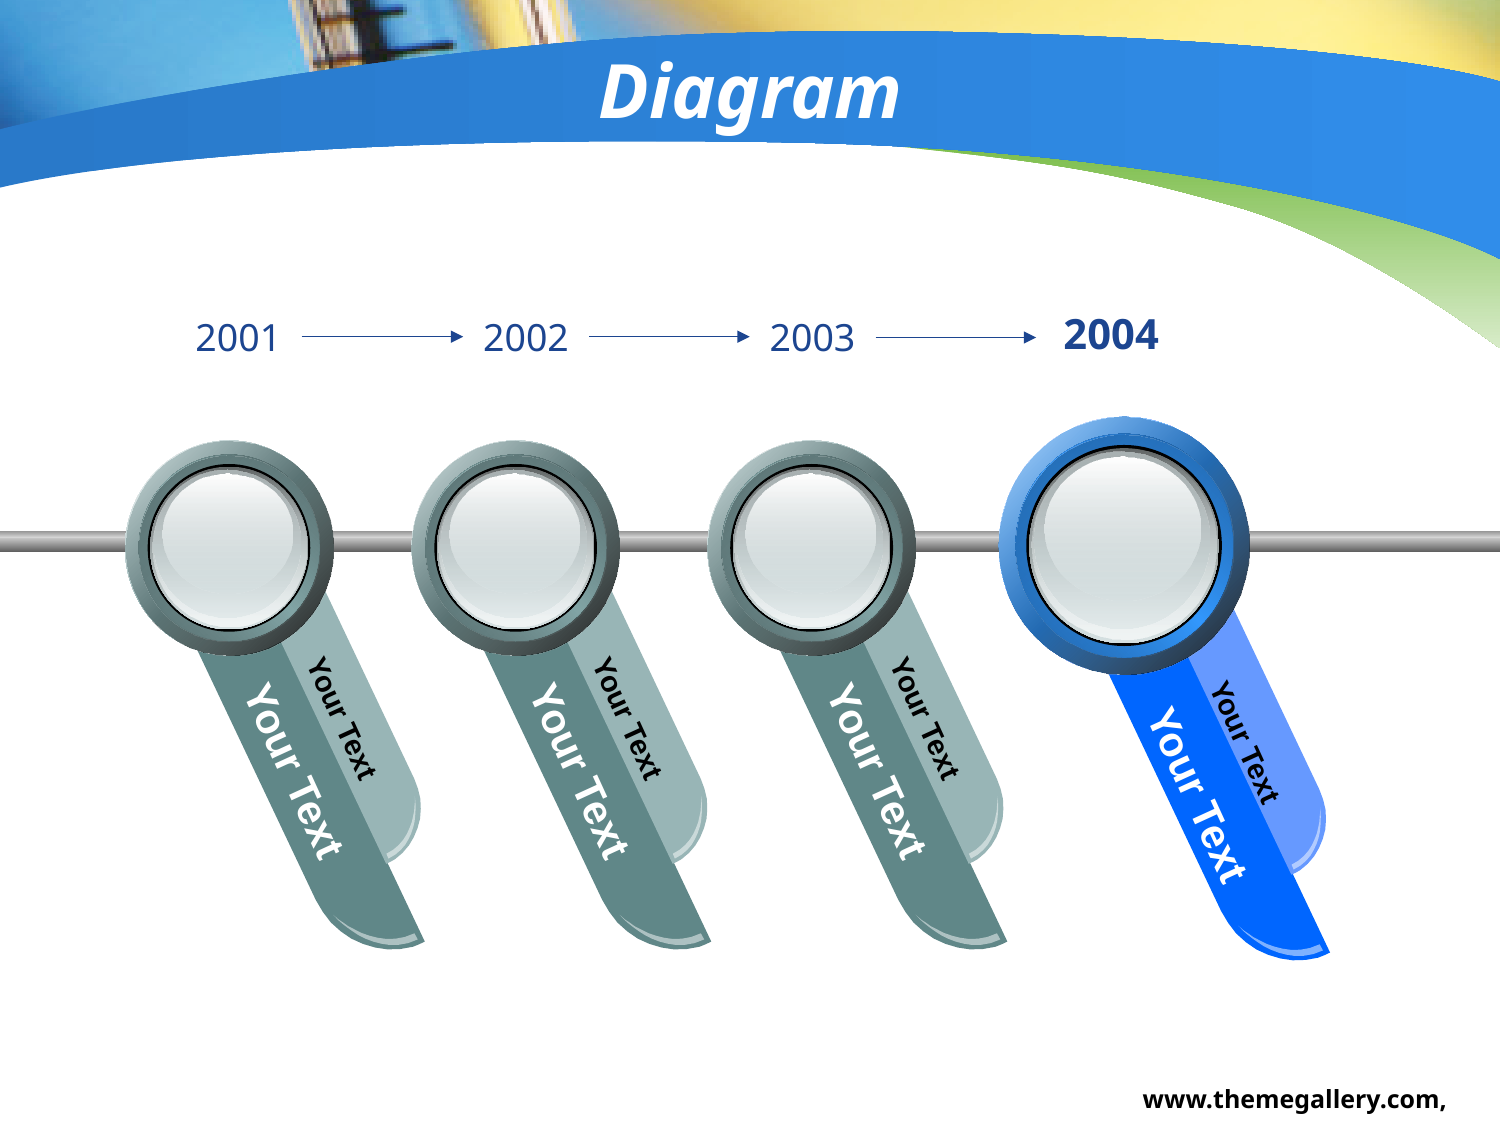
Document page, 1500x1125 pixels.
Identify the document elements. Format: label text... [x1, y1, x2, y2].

footer www.themegallery.com, [987, 1075, 1463, 1118]
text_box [0, 299, 1500, 976]
picture [0, 0, 1500, 129]
title Diagram [63, 42, 1438, 136]
